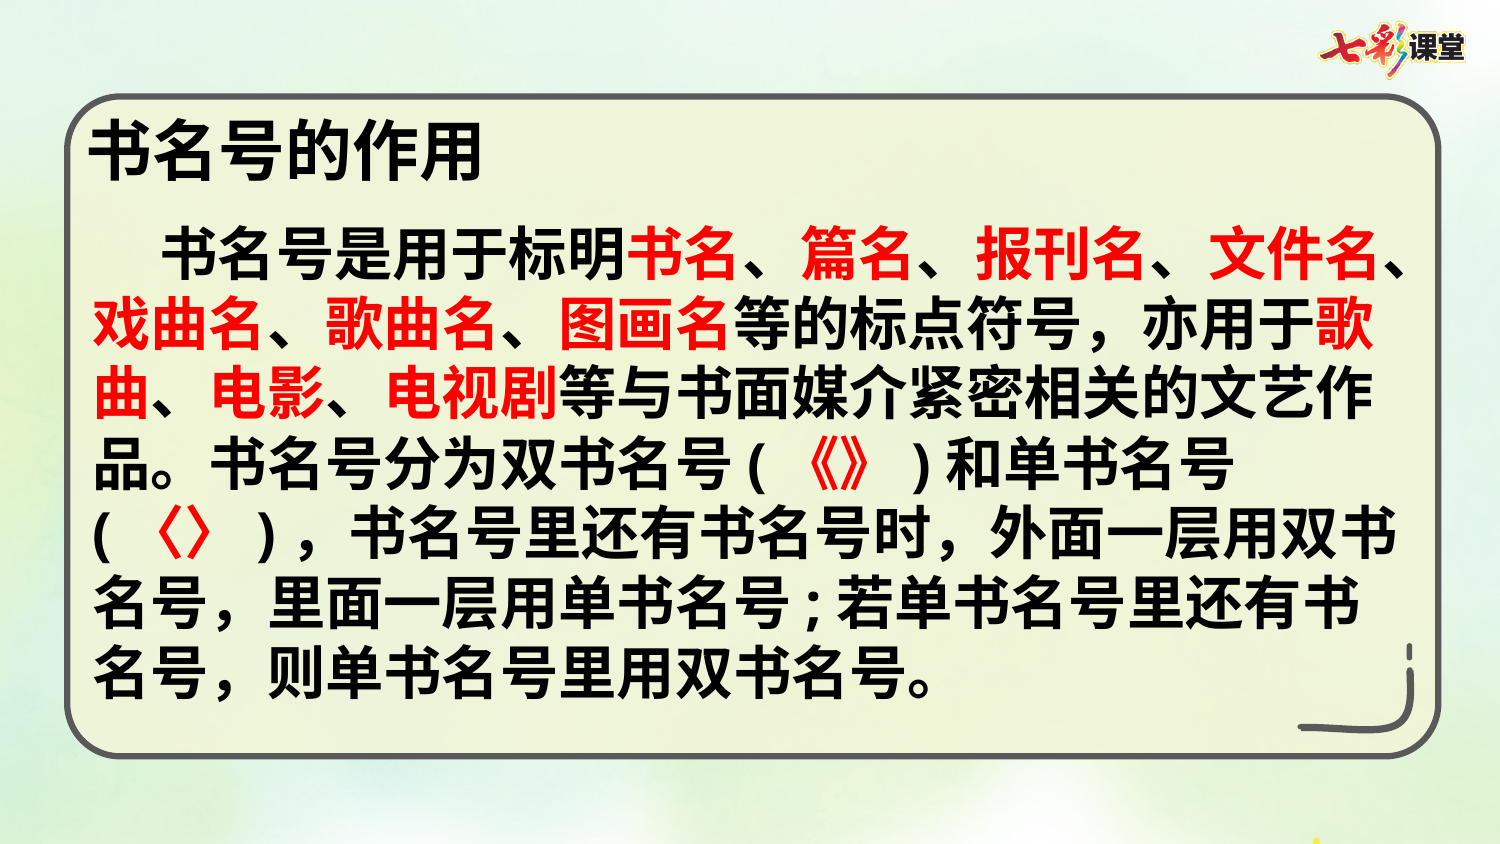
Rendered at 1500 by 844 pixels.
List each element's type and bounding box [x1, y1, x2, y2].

picture [0, 0, 1500, 844]
text_box [66, 96, 1439, 757]
